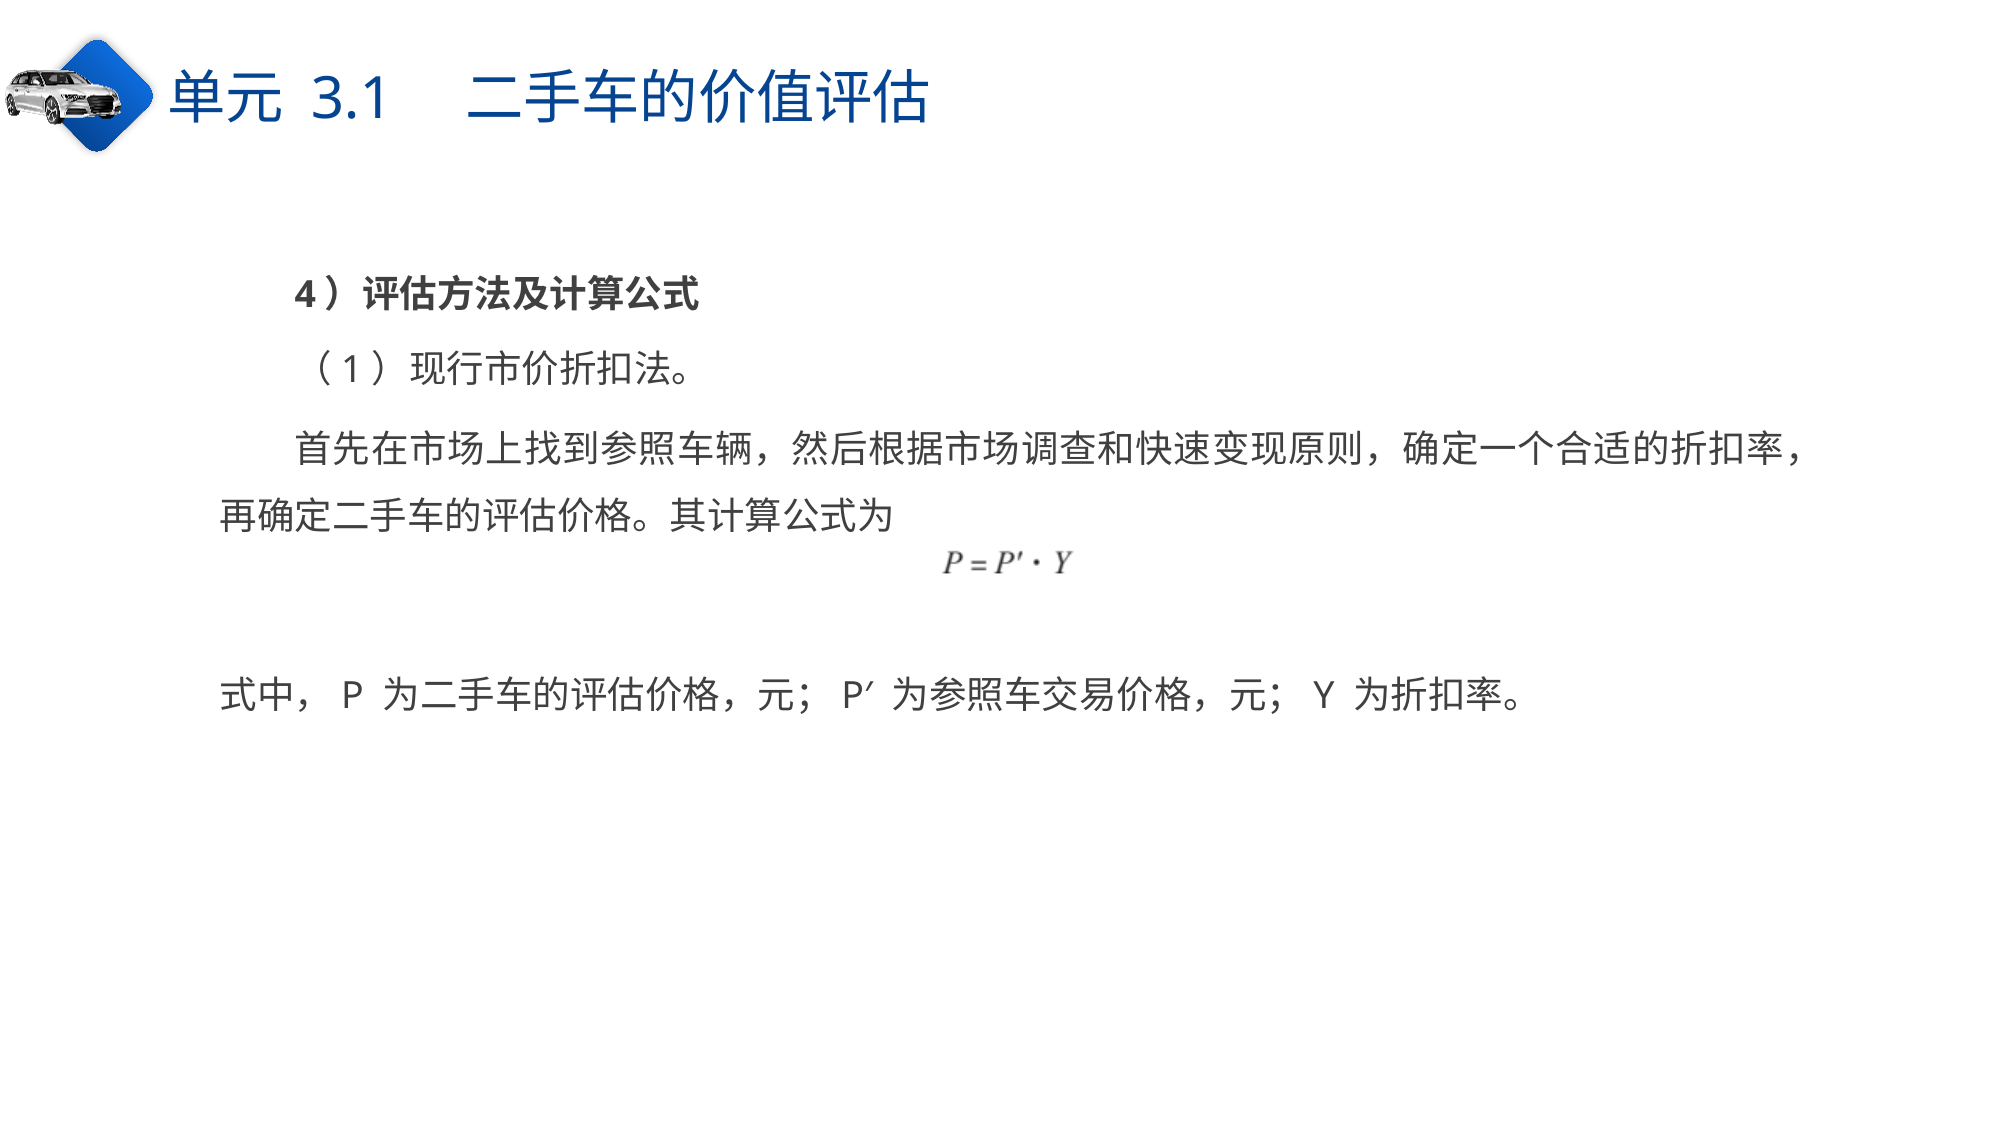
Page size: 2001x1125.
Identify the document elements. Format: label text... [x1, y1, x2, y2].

text_box （1）现行市价折扣法。 首先在市场上找到参照车辆，然后根据市场调查和快速变现原则，确定一个合适的折扣率，再确定二手车的评估价格。其计算公式为 [204, 314, 1800, 545]
text_box 式中，P 为二手车的评估价格，元；P′ 为参照车交易价格，元；Y 为折扣率。 [204, 641, 1800, 724]
picture [888, 537, 1112, 588]
text_box 单元 3.1 二手车的价值评估 [152, 52, 946, 138]
picture [0, 31, 125, 157]
text_box 4）评估方法及计算公式 [204, 239, 1000, 323]
